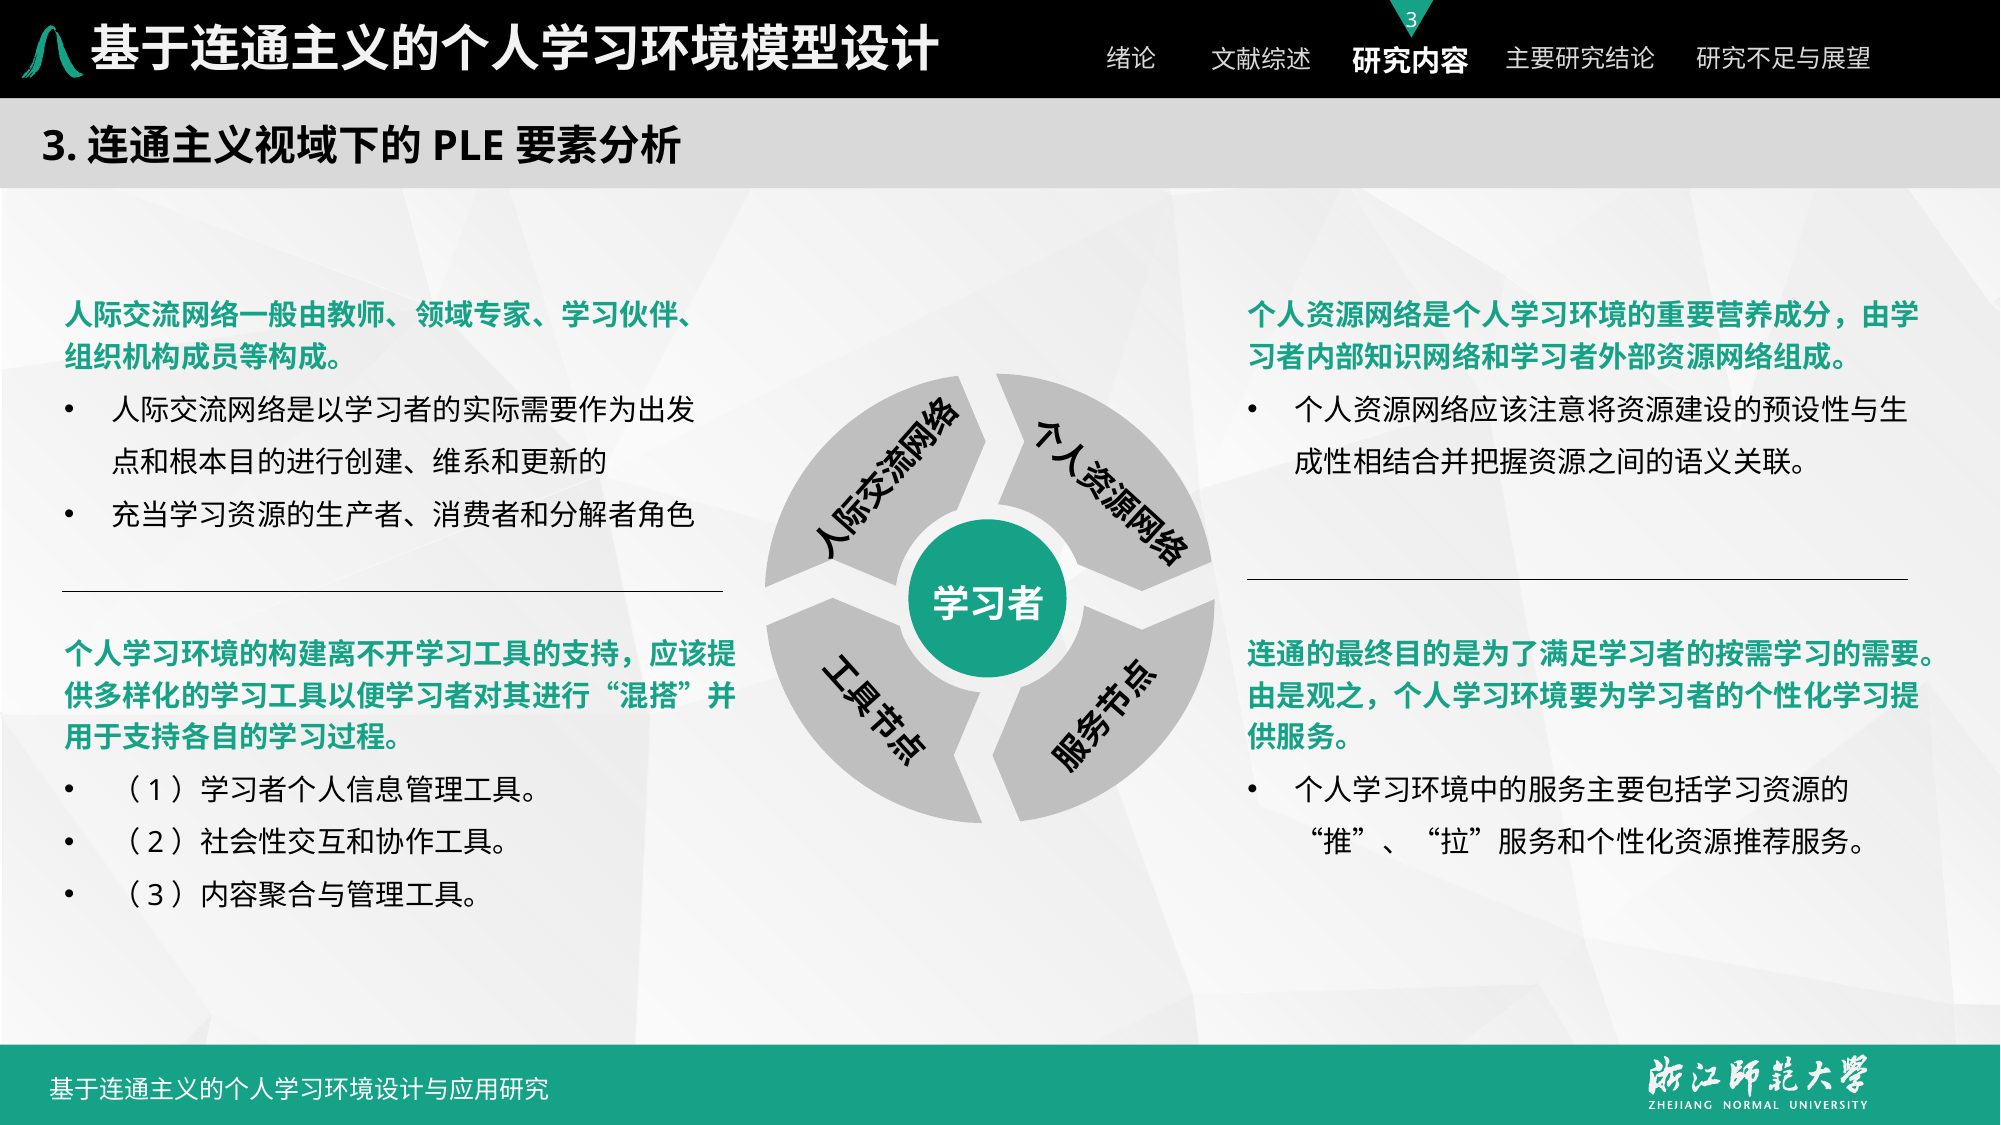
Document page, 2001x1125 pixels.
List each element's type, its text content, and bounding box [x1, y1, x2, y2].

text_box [1232, 282, 1951, 869]
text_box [766, 354, 1232, 839]
picture [0, 0, 2001, 1125]
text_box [49, 282, 766, 922]
list 基于连通主义的个人学习环境模型设计 [75, 16, 965, 87]
list 3.连通主义视域下的PLE要素分析 [27, 111, 835, 183]
